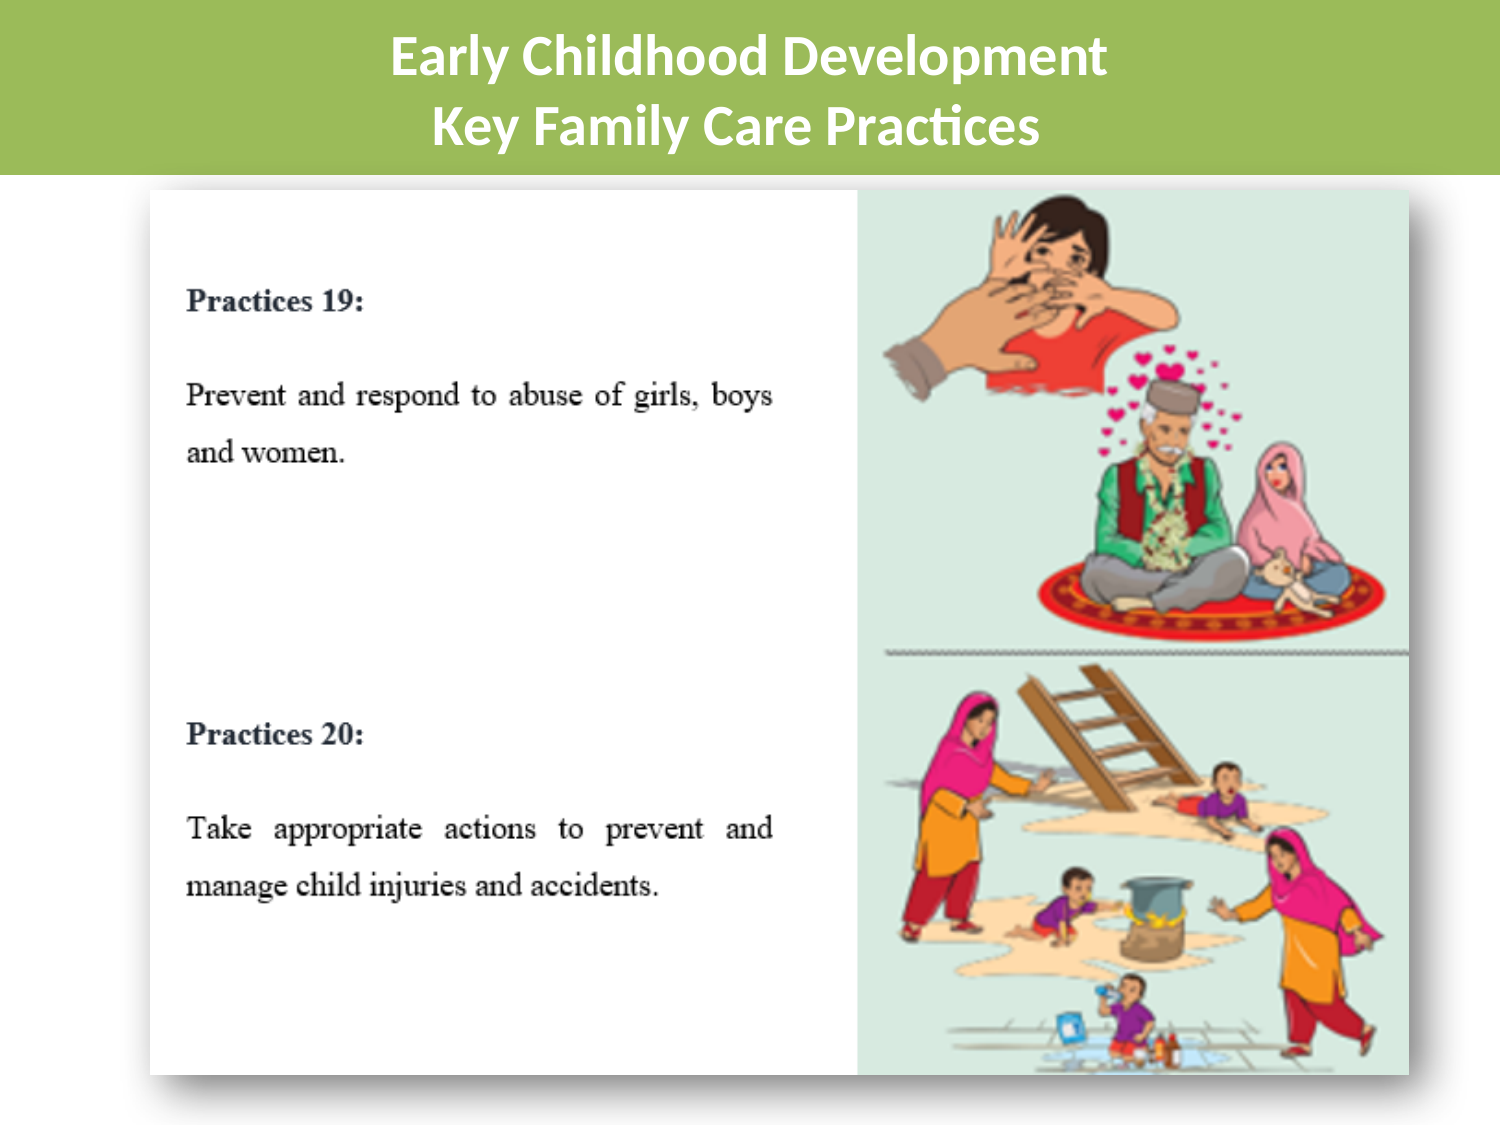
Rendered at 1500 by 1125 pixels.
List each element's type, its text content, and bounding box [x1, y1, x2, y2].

text_box Early Childhood Development Key Family Care Practices [0, 0, 1500, 175]
picture [149, 190, 1409, 1076]
